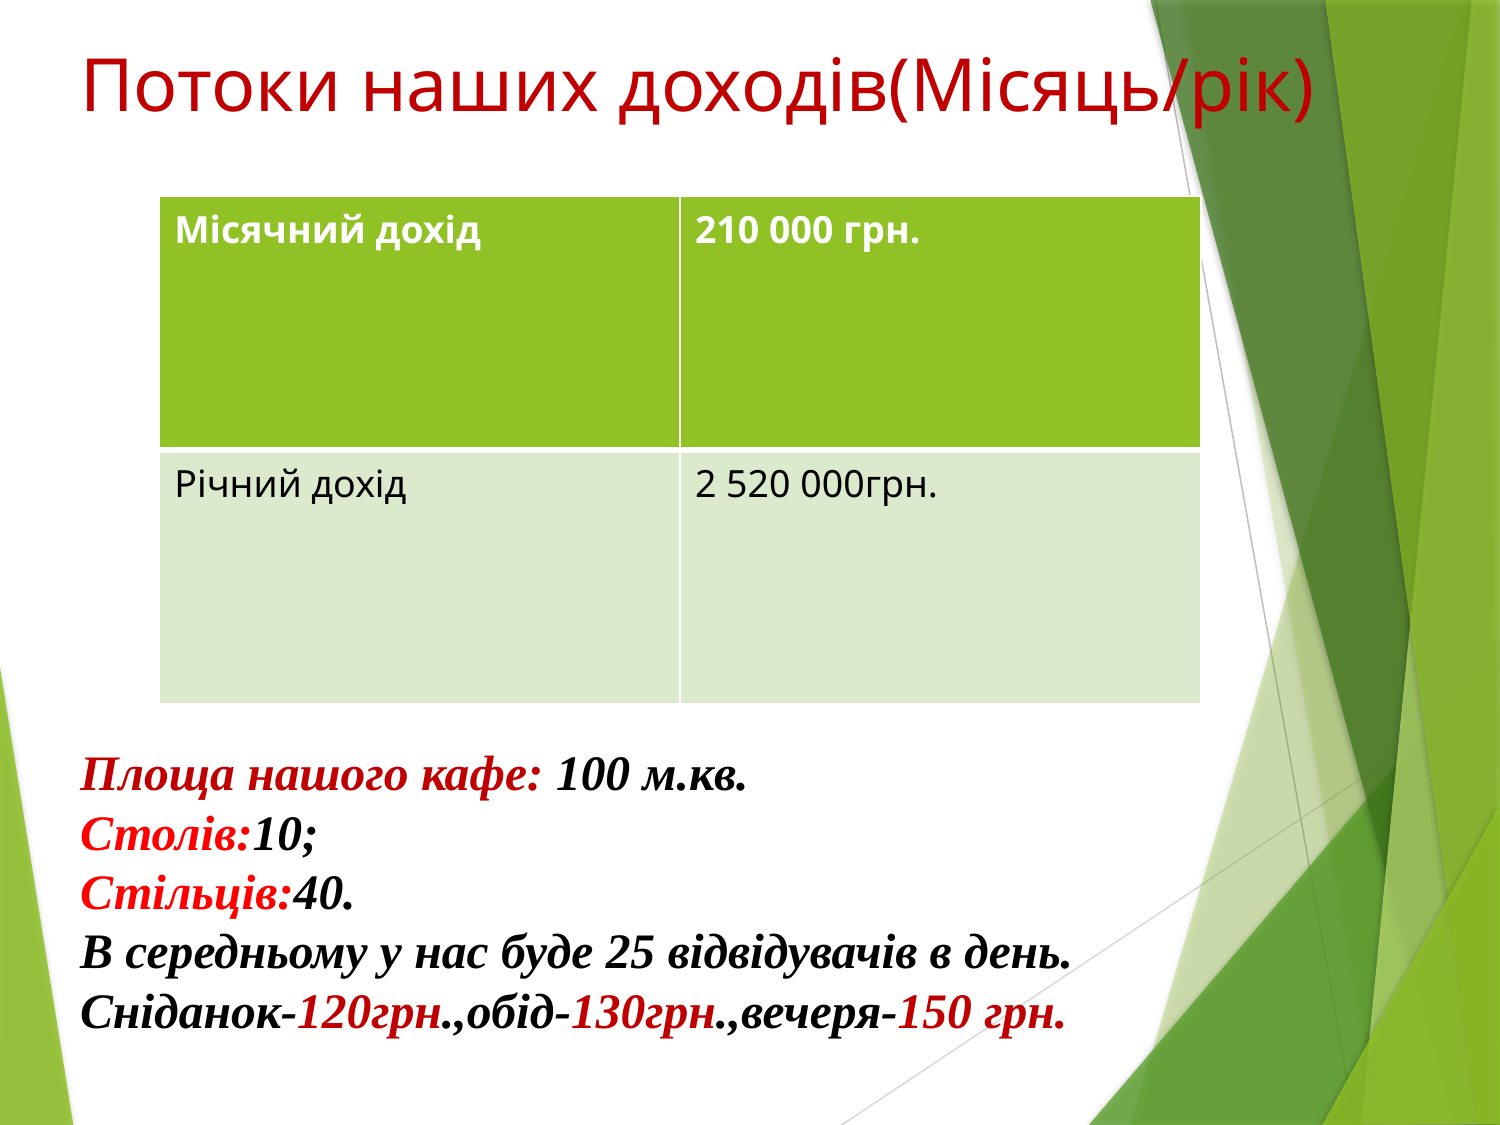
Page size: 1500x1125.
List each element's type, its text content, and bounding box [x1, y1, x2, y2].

title Потоки наших доходів(Місяць/рік) Площа нашого кафе: 100 м.кв. Столів:10; Стільців:40. В середньому у нас буде 25 відвідувачів в день. Сніданок-120грн.,обід-130грн.,вечеря-150 грн. [64, 30, 1341, 1083]
table_cell Річний дохід [160, 453, 679, 703]
table_header 210 000 грн. [681, 197, 1200, 447]
table_header Місячний дохід [160, 197, 679, 447]
table_cell 2 520 000грн. [681, 453, 1200, 703]
